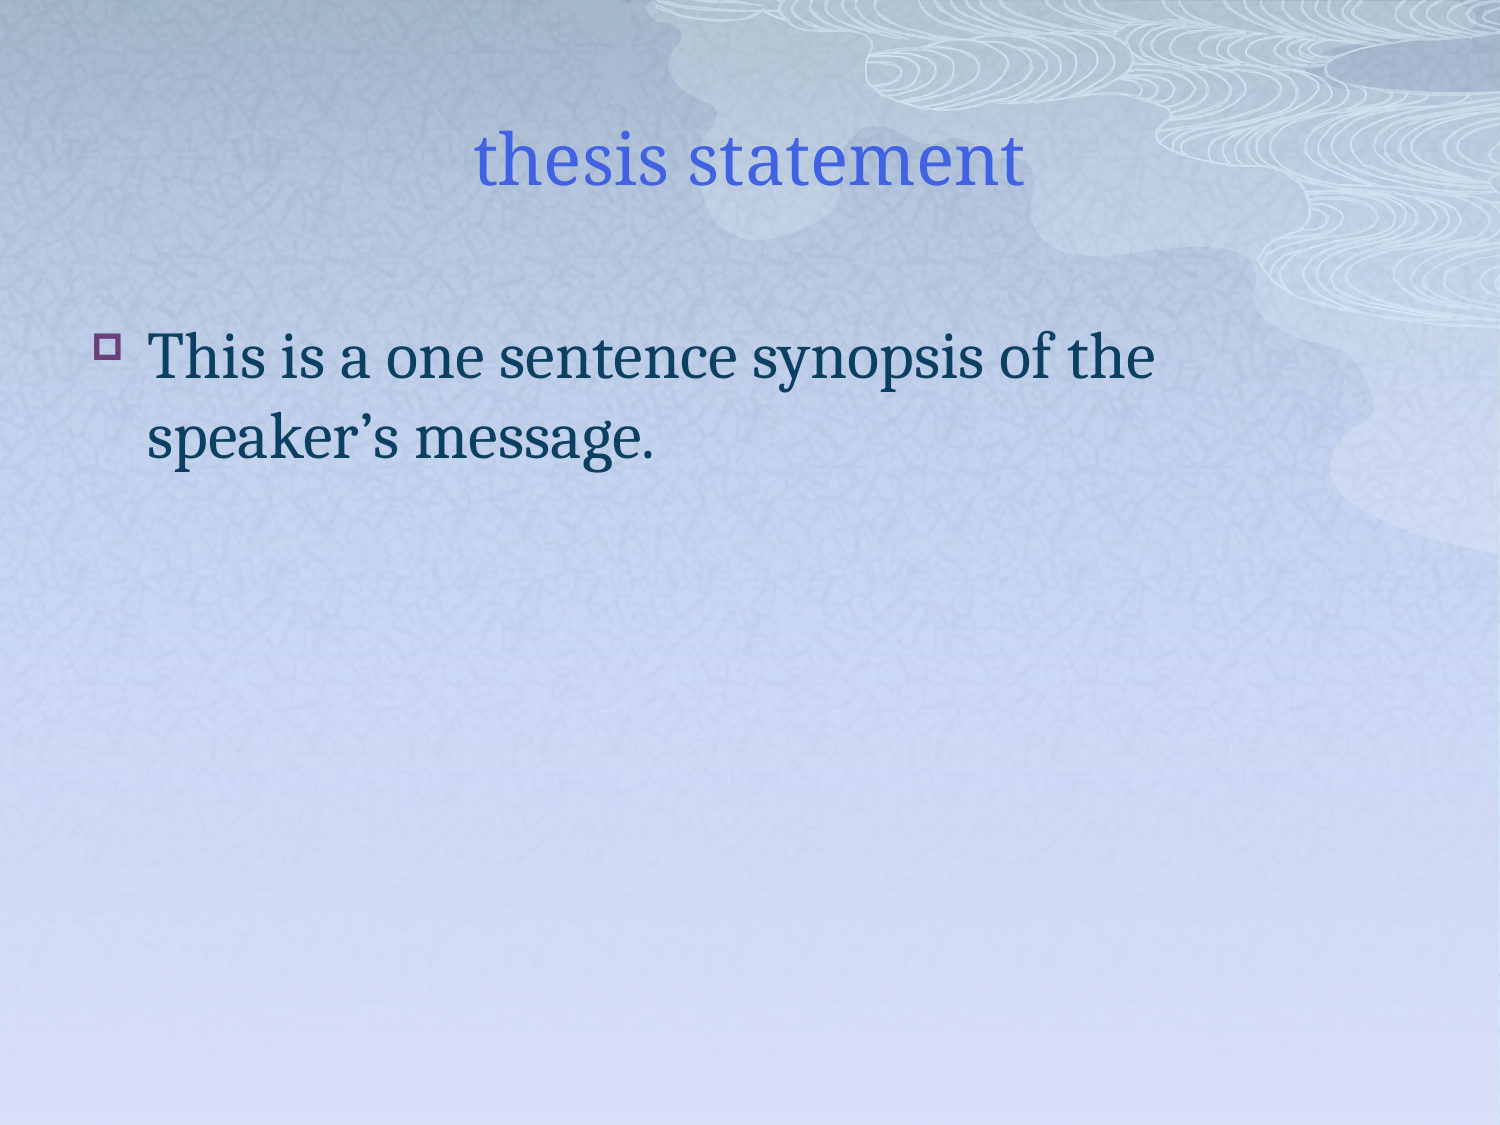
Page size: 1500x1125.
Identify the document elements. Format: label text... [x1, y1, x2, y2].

list This is a one sentence synopsis of the speaker’s message. [76, 304, 1430, 1032]
title thesis statement [75, 105, 1425, 293]
